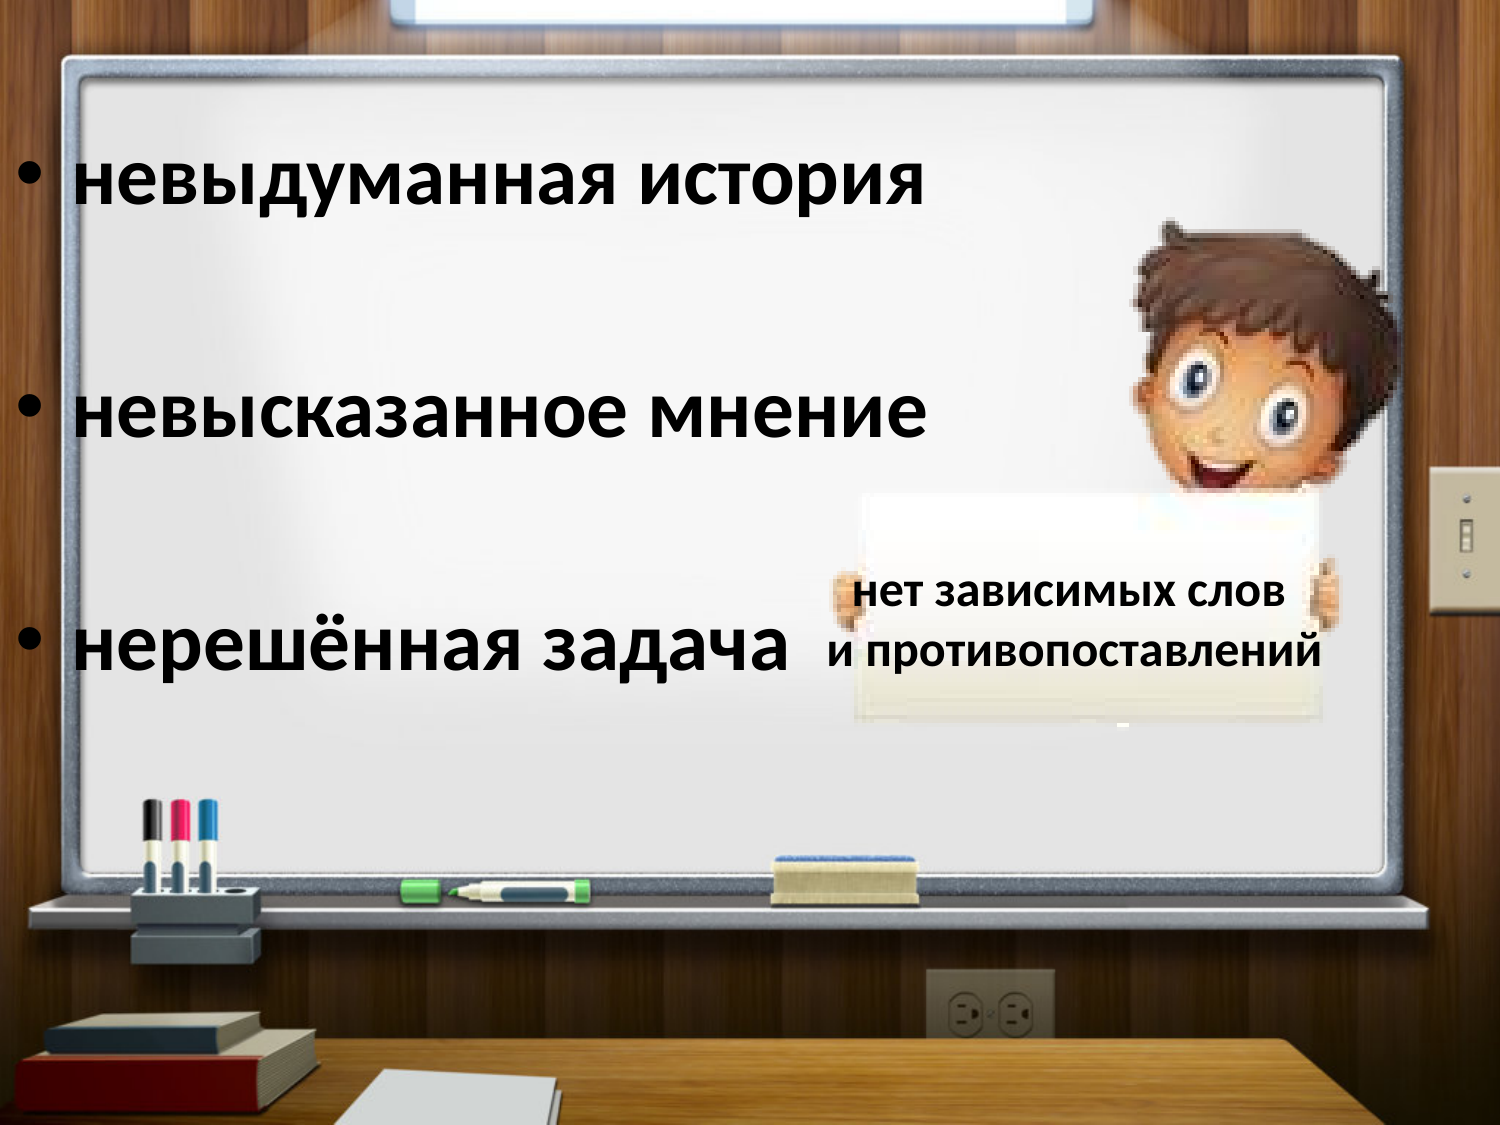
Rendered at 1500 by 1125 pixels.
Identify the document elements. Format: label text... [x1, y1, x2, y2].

picture [0, 0, 1500, 1125]
list невыдуманная история невысказанное мнение нерешённая задача [0, 113, 1425, 870]
